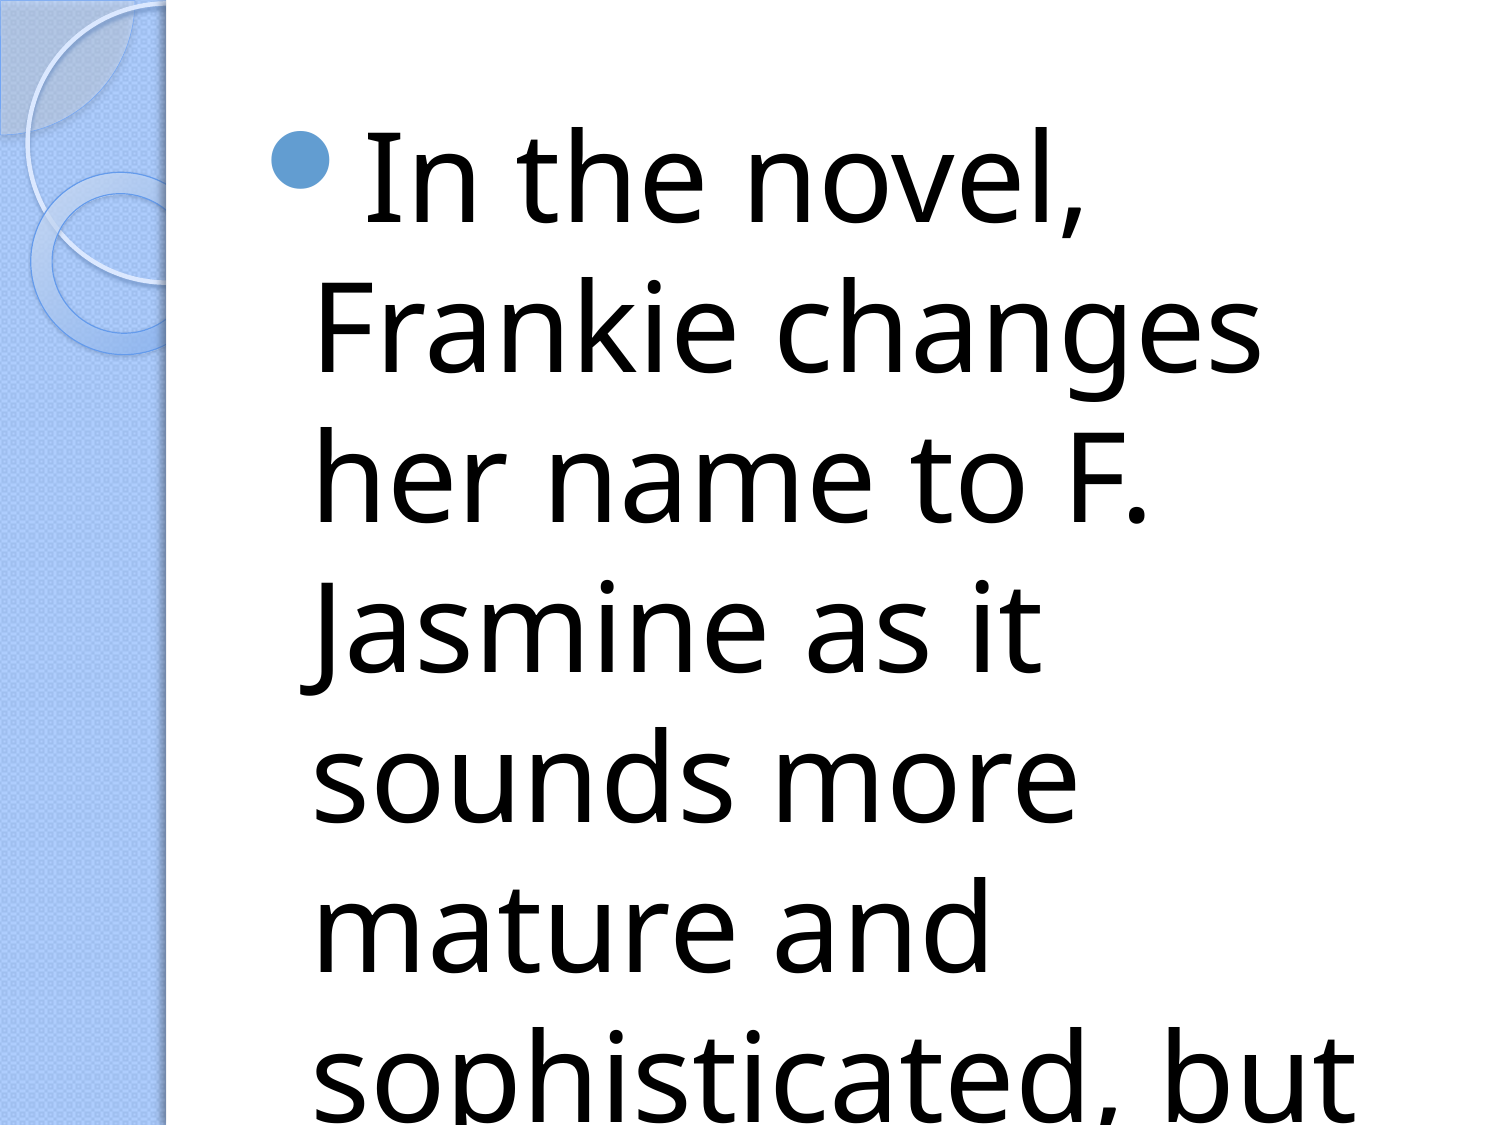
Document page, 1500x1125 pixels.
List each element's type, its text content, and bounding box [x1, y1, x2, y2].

list In the novel, Frankie changes her name to F. Jasmine as it sounds more mature and sophisticated, but this is just a superficial change. [235, 90, 1466, 1025]
